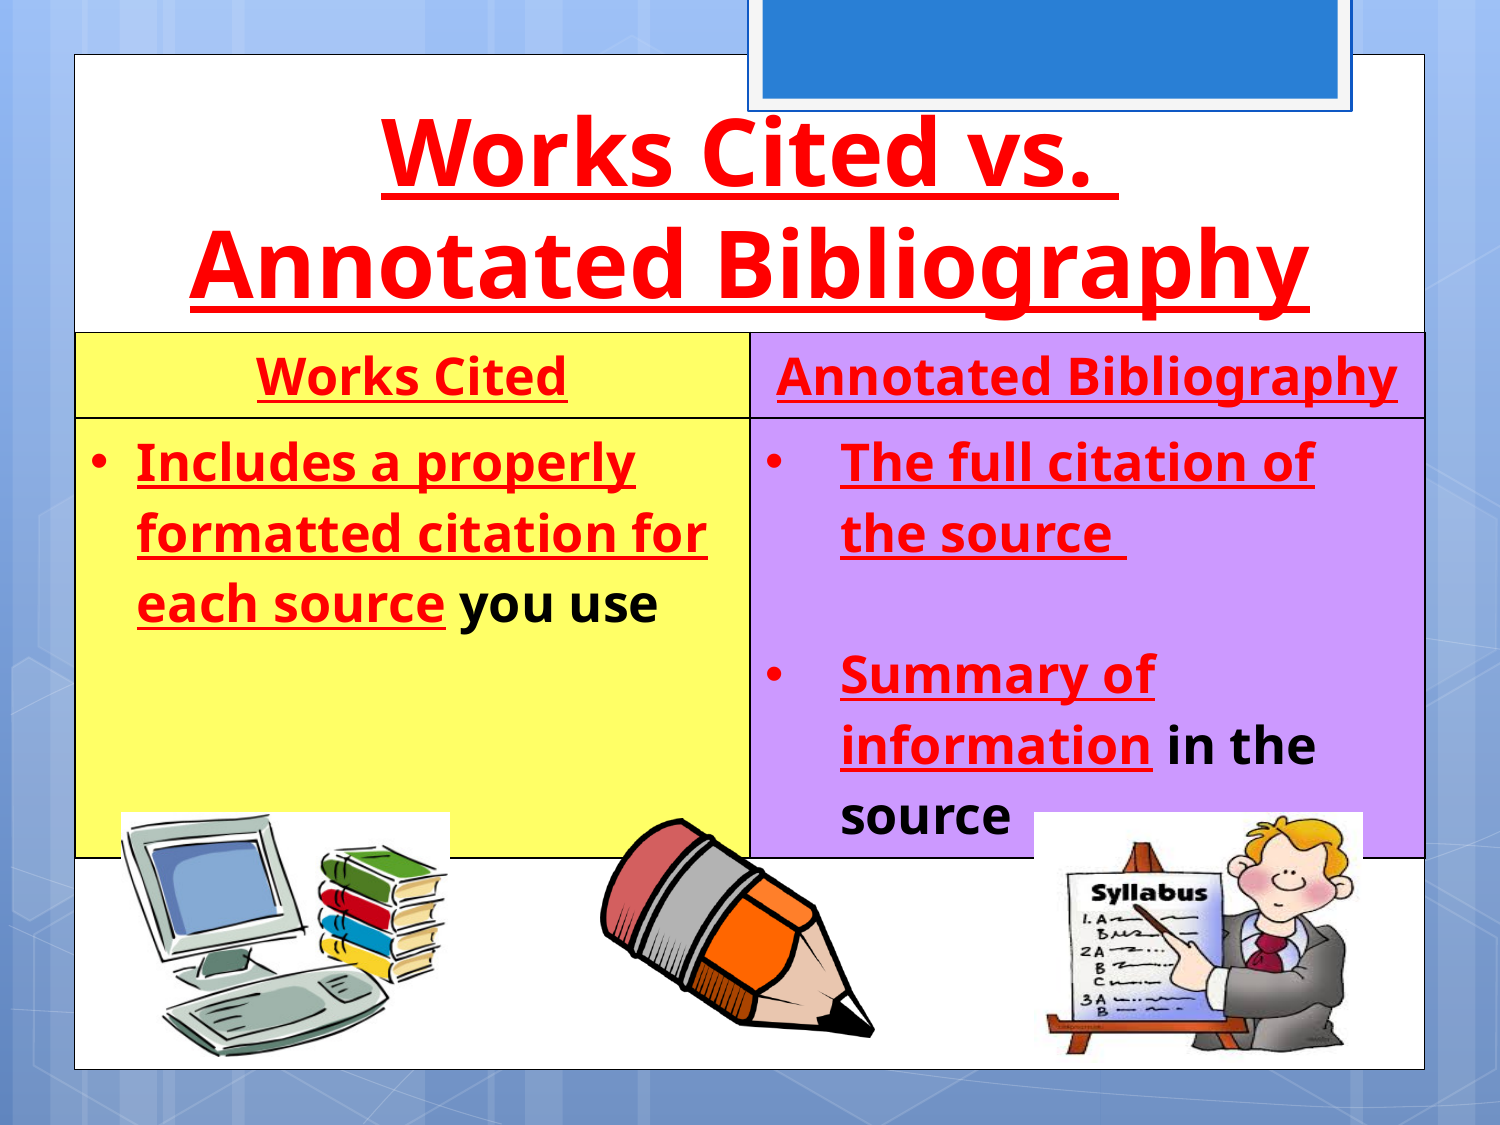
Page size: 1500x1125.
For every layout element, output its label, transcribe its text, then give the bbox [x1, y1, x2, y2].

table_cell The full citation of the source Summary of information in the source [751, 419, 1424, 857]
picture [1034, 812, 1363, 1063]
picture [121, 812, 451, 1058]
table_cell Includes a properly formatted citation for each source you use [76, 419, 749, 857]
table_header Works Cited [76, 333, 749, 417]
title Works Cited vs. Annotated Bibliography [75, 106, 1425, 325]
table_header Annotated Bibliography [751, 333, 1424, 417]
picture [599, 818, 876, 1038]
